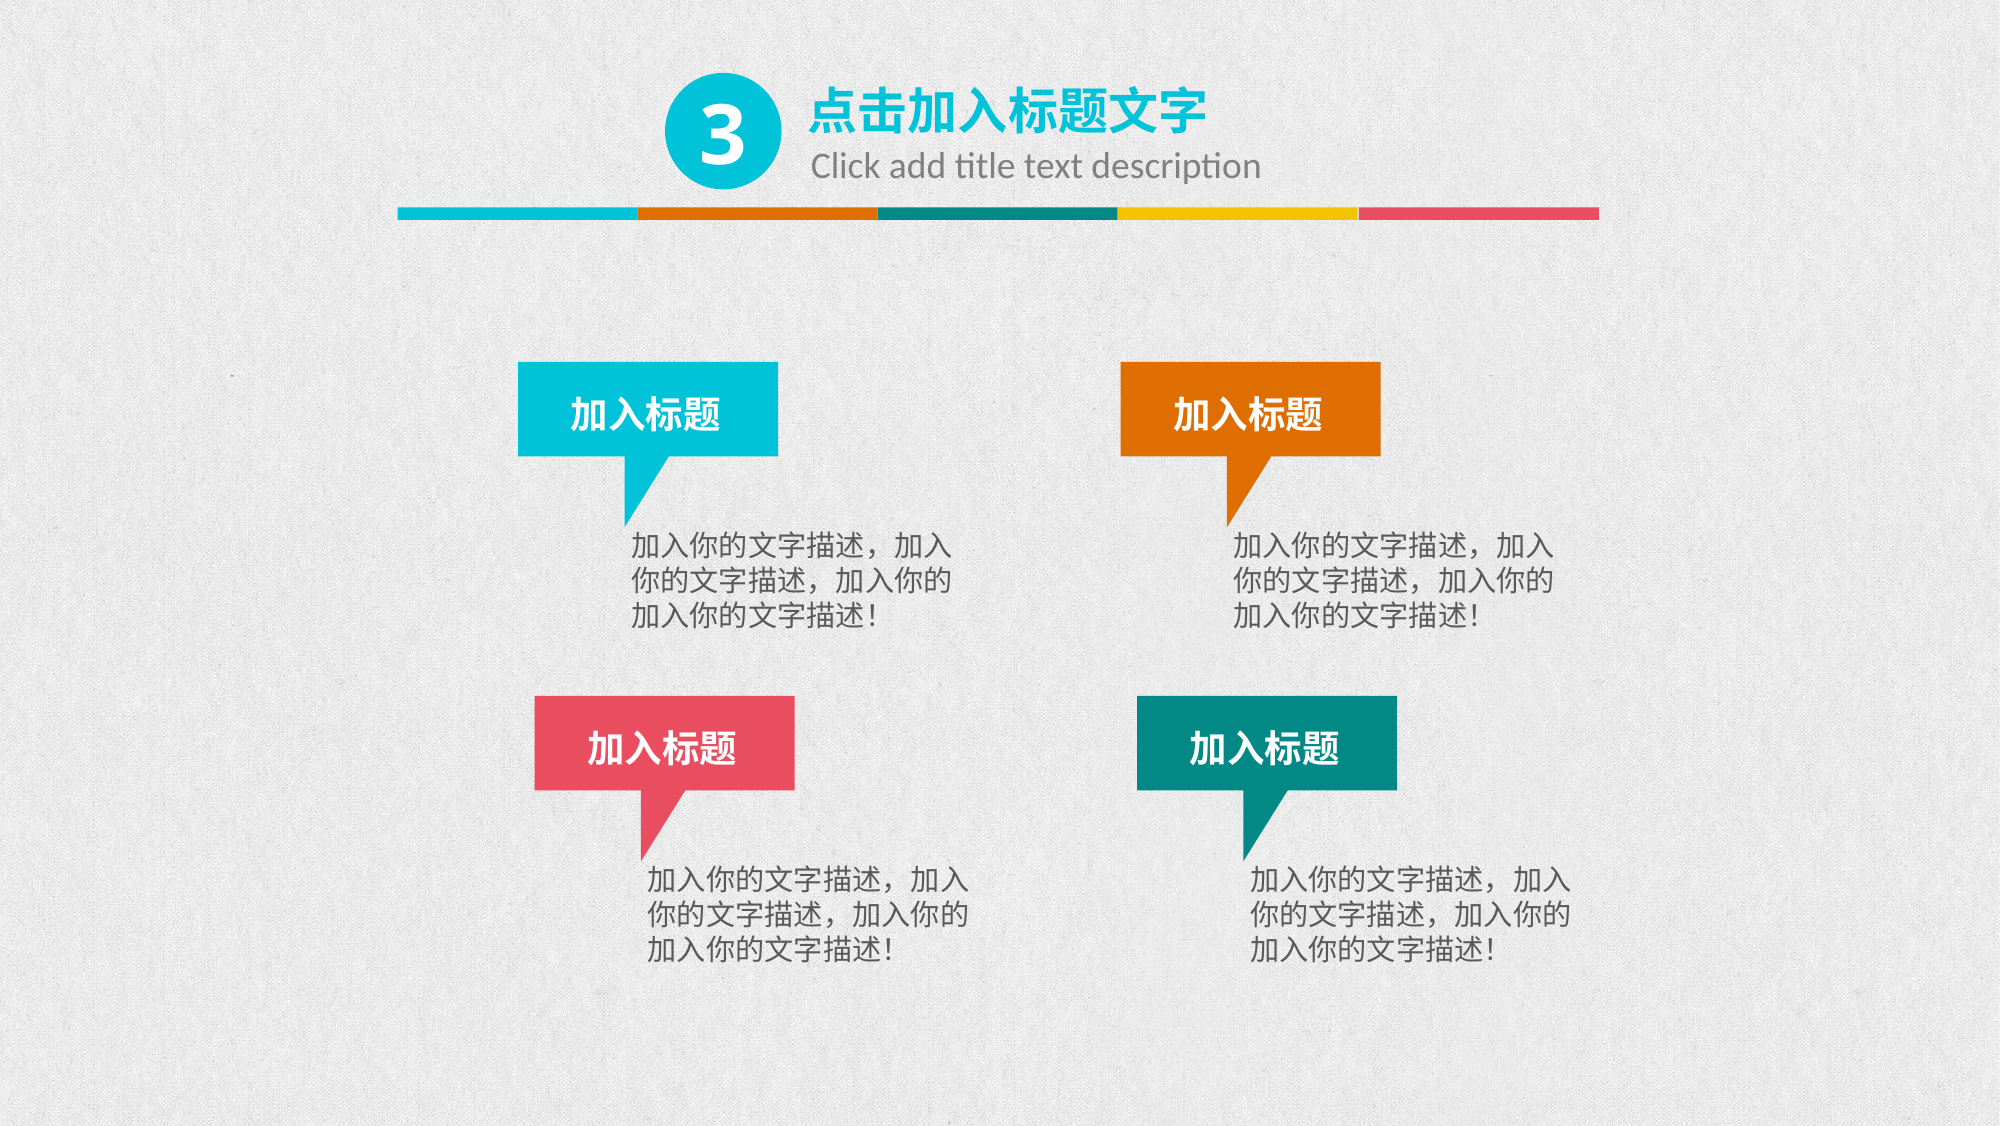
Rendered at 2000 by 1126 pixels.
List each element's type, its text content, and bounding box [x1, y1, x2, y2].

text_box 加入你的文字描述，加入你的文字描述，加入你的 加入你的文字描述！ [1235, 861, 1610, 944]
text_box [1118, 359, 1383, 527]
text_box [532, 693, 797, 861]
text_box [1135, 693, 1400, 861]
text_box 加入标题 [513, 391, 778, 433]
text_box 加入你的文字描述，加入你的文字描述，加入你的 加入你的文字描述！ [1218, 527, 1594, 611]
text_box 加入标题 [530, 725, 795, 767]
text_box [516, 359, 781, 527]
picture [0, 0, 2000, 1126]
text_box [397, 207, 1600, 221]
text_box 加入标题 [1132, 725, 1397, 767]
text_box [664, 72, 1300, 195]
text_box 加入你的文字描述，加入你的文字描述，加入你的 加入你的文字描述！ [616, 527, 991, 611]
text_box 加入标题 [1116, 391, 1381, 433]
text_box 加入你的文字描述，加入你的文字描述，加入你的 加入你的文字描述！ [632, 861, 1008, 944]
